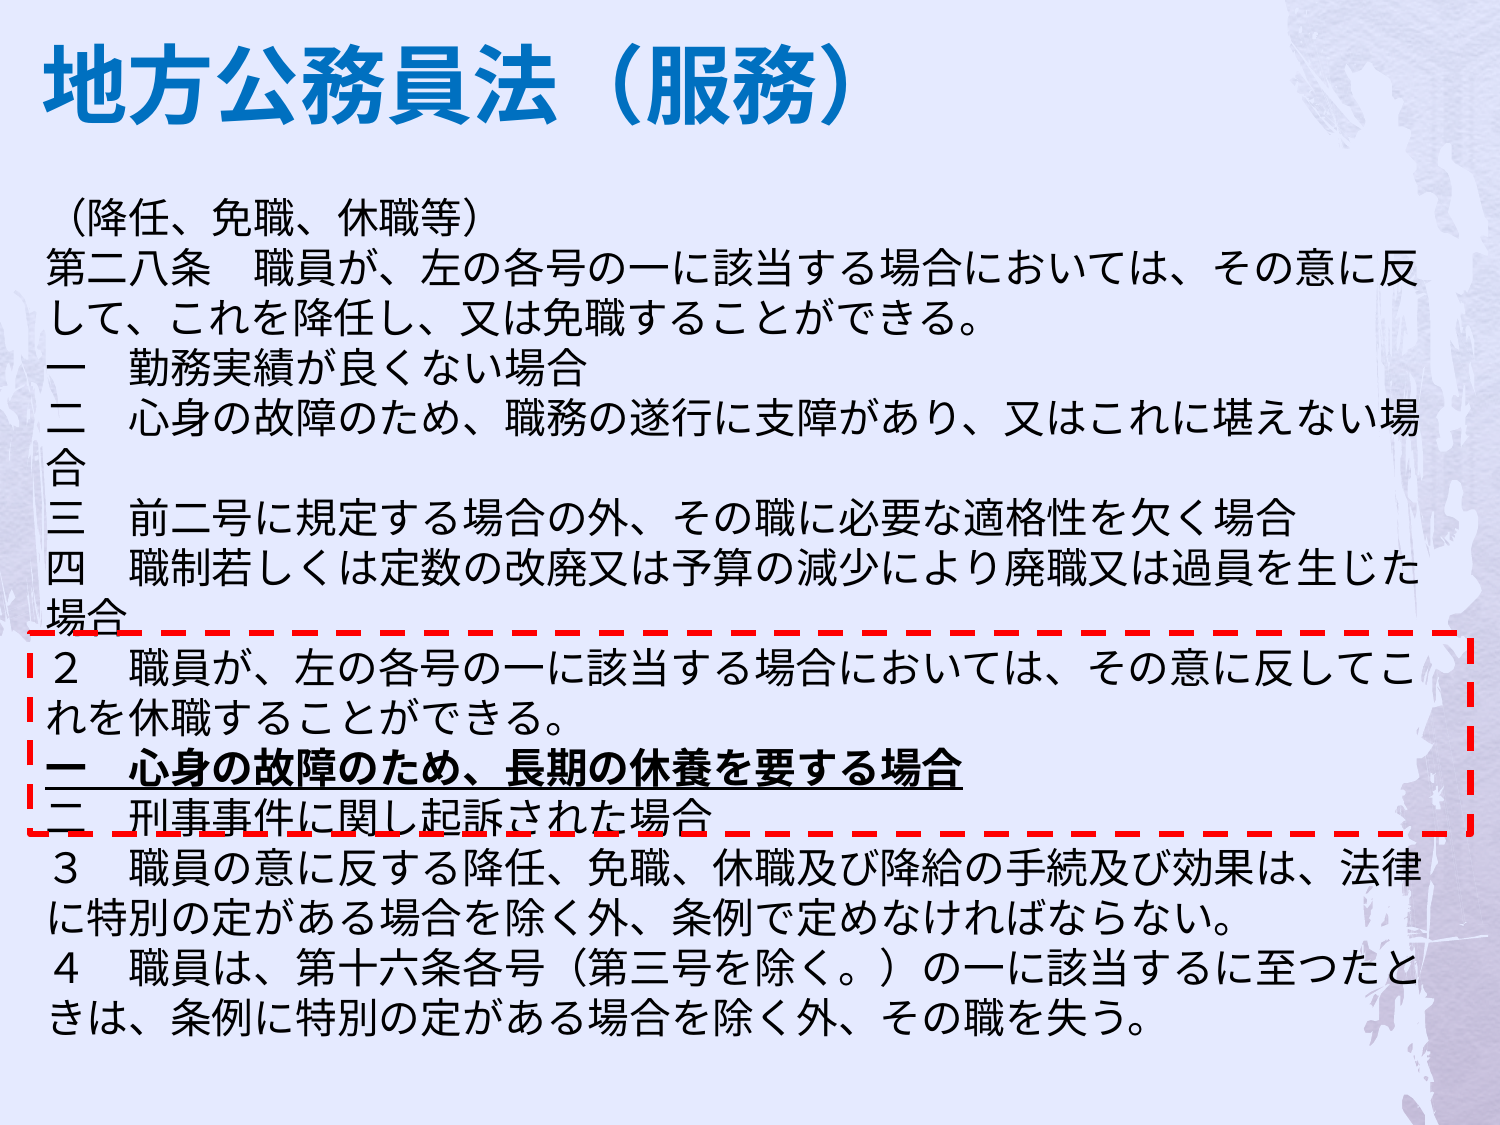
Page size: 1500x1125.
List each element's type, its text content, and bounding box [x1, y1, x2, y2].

text_box （降任、免職、休職等） 第二八条 職員が、左の各号の一に該当する場合においては、その意に反して、これを降任し、又は免職することができる。 一 勤務実績が良くない場合 二 心身の故障のため、職務の遂行に支障があり、又はこれに堪えない場合 三 前二号に規定する場合の外、その職に必要な適格性を欠く場合 四 職制若しくは定数の改廃又は予算の減少により廃職又は過員を生じた場合 ２ 職員が、左の各号の一に該当する場合においては、その意に反してこれを休職することができる。 一 心身の故障のため、長期の休養を要する場合 二 刑事事件に関し起訴された場合 ３ 職員の意に反する降任、免職、休職及び降給の手続及び効果は、法律に特別の定がある場合を除く外、条例で定めなければならない。 ４ 職員は、第十六条各号（第三号を除く。）の一に該当するに至つたときは、条例に特別の定がある場合を除く外、その職を失う。 [30, 835, 1471, 1050]
text_box （降任、免職、休職等） 第二八条 職員が、左の各号の一に該当する場合においては、その意に反して、これを降任し、又は免職することができる。 一 勤務実績が良くない場合 二 心身の故障のため、職務の遂行に支障があり、又はこれに堪えない場合 三 前二号に規定する場合の外、その職に必要な適格性を欠く場合 四 職制若しくは定数の改廃又は予算の減少により廃職又は過員を生じた場合 ２ 職員が、左の各号の一に該当する場合においては、その意に反してこれを休職することができる。 一 心身の故障のため、長期の休養を要する場合 二 刑事事件に関し起訴された場合 ３ 職員の意に反する降任、免職、休職及び降給の手続及び効果は、法律に特別の定がある場合を除く外、条例で定めなければならない。 ４ 職員は、第十六条各号（第三号を除く。）の一に該当するに至つたときは、条例に特別の定がある場合を除く外、その職を失う。 [30, 184, 1471, 633]
text_box [29, 632, 1471, 835]
text_box 地方公務員法（服務） [41, 30, 1392, 135]
